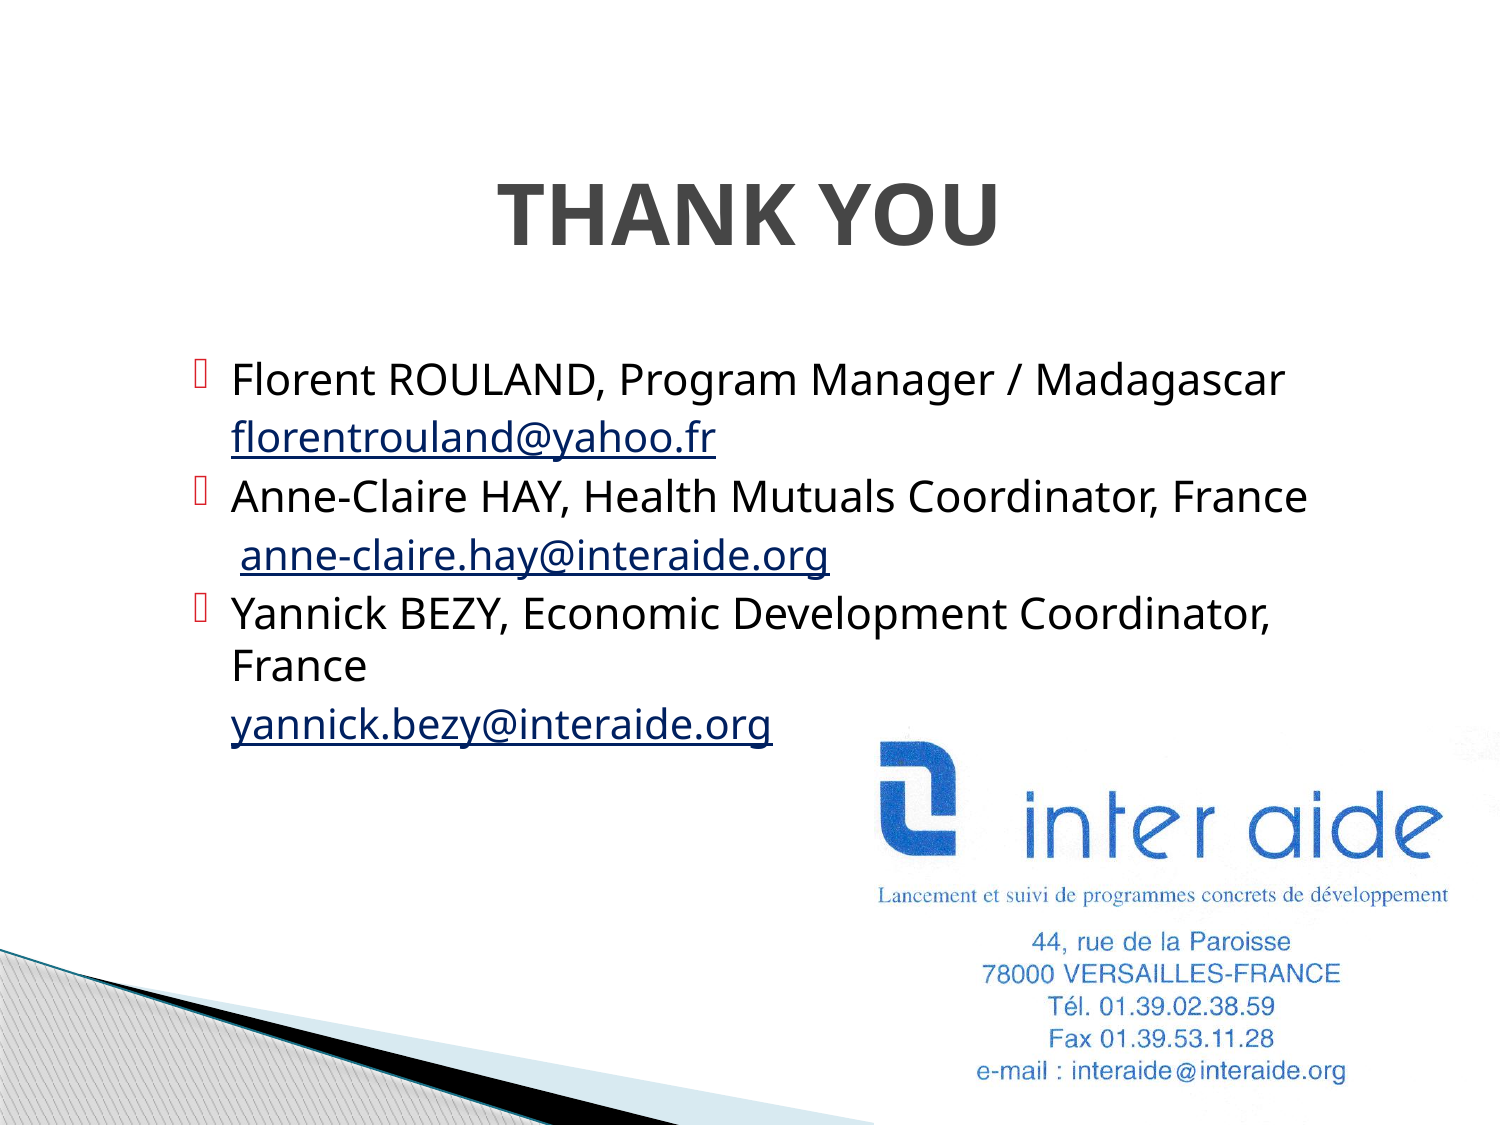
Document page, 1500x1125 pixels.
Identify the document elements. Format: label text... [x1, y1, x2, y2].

list THANK YOU Florent ROULAND, Program Manager / Madagascar florentrouland@yahoo.fr Anne-Claire HAY, Health Mutuals Coordinator, France anne-claire.hay@interaide.org Yannick BEZY, Economic Development Coordinator, France yannick.bezy@interaide.org [75, 152, 1425, 895]
picture [874, 726, 1500, 1125]
